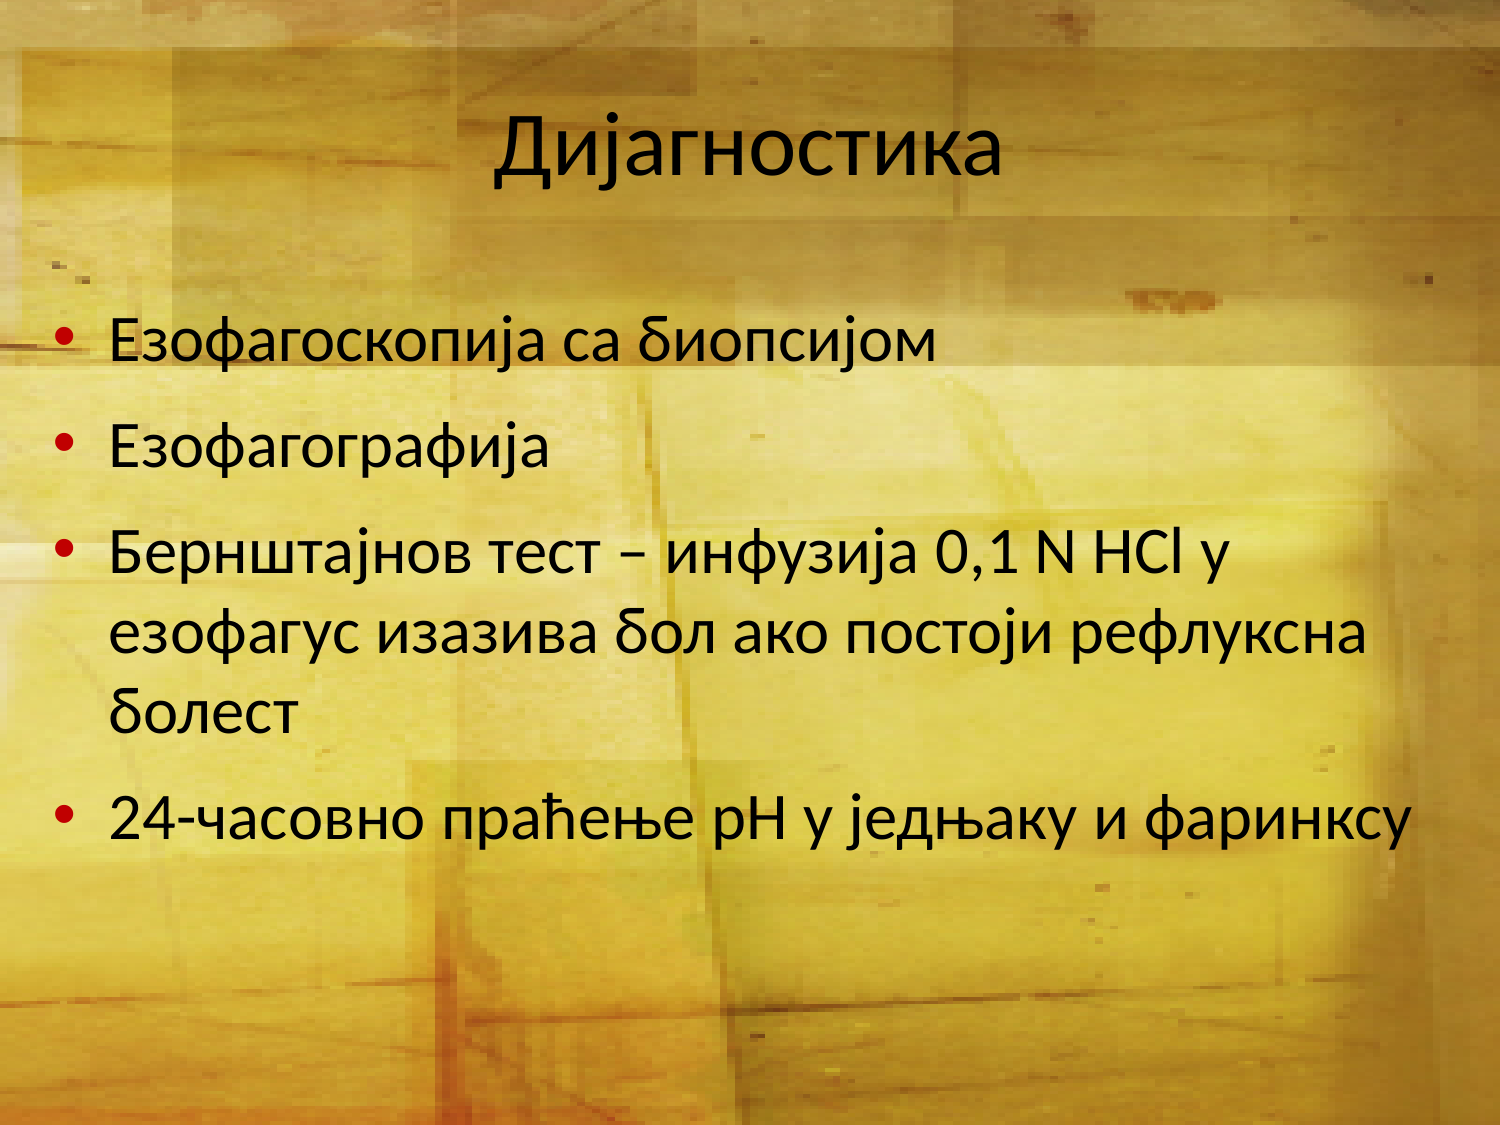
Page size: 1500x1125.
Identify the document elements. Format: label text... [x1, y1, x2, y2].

picture [0, 0, 1500, 1125]
title Дијагностика [75, 45, 1425, 233]
list Езофагоскопија са биопсијом Езофагографија Бернштајнов тест – инфузија 0,1 N HCl у езофагус изазива бол ако постоји рефлуксна болест 24-часовно праћење pH у једњаку и фаринксу [37, 287, 1463, 1030]
